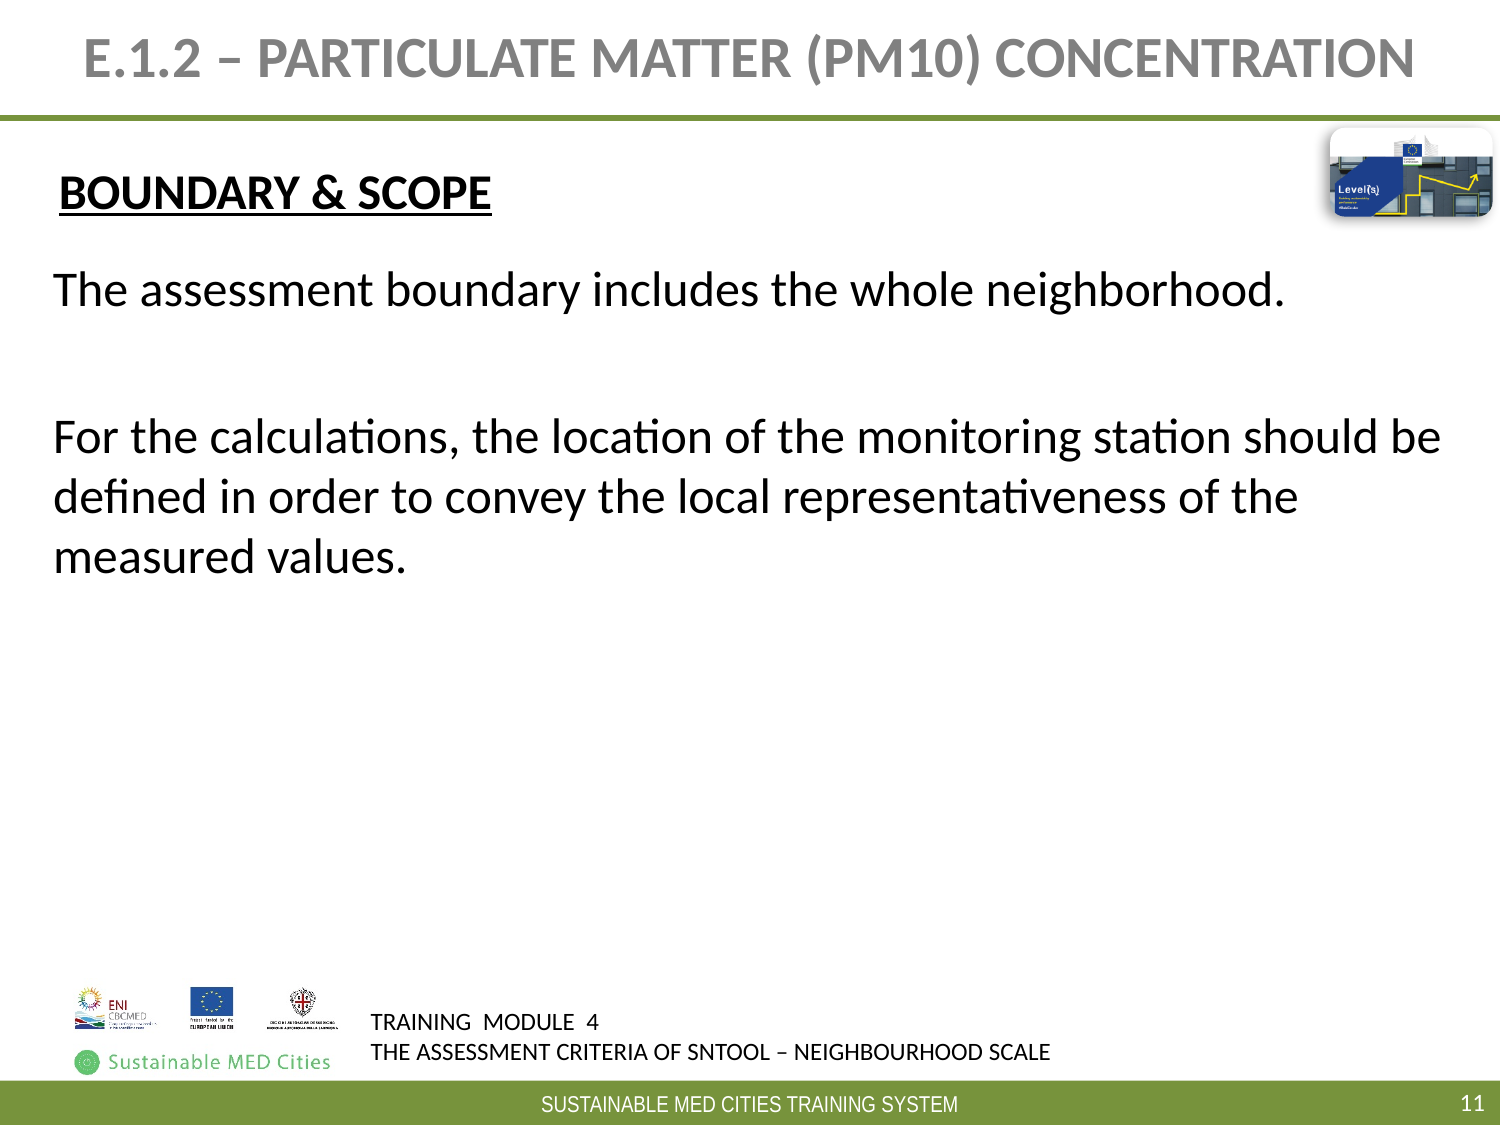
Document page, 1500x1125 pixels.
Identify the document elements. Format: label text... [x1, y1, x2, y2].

text_box The assessment boundary includes the whole neighborhood. [38, 249, 1380, 324]
picture [62, 978, 356, 1080]
text_box BOUNDARY & SCOPE [43, 152, 1425, 252]
picture [1329, 127, 1493, 217]
text_box For the calculations, the location of the monitoring station should be defined in order to convey the local representativeness of the measured values. [38, 396, 1462, 809]
slide_number 11 [1149, 1078, 1500, 1125]
title E.1.2 – PARTICULATE MATTER (PM10) CONCENTRATION [0, 0, 1500, 113]
